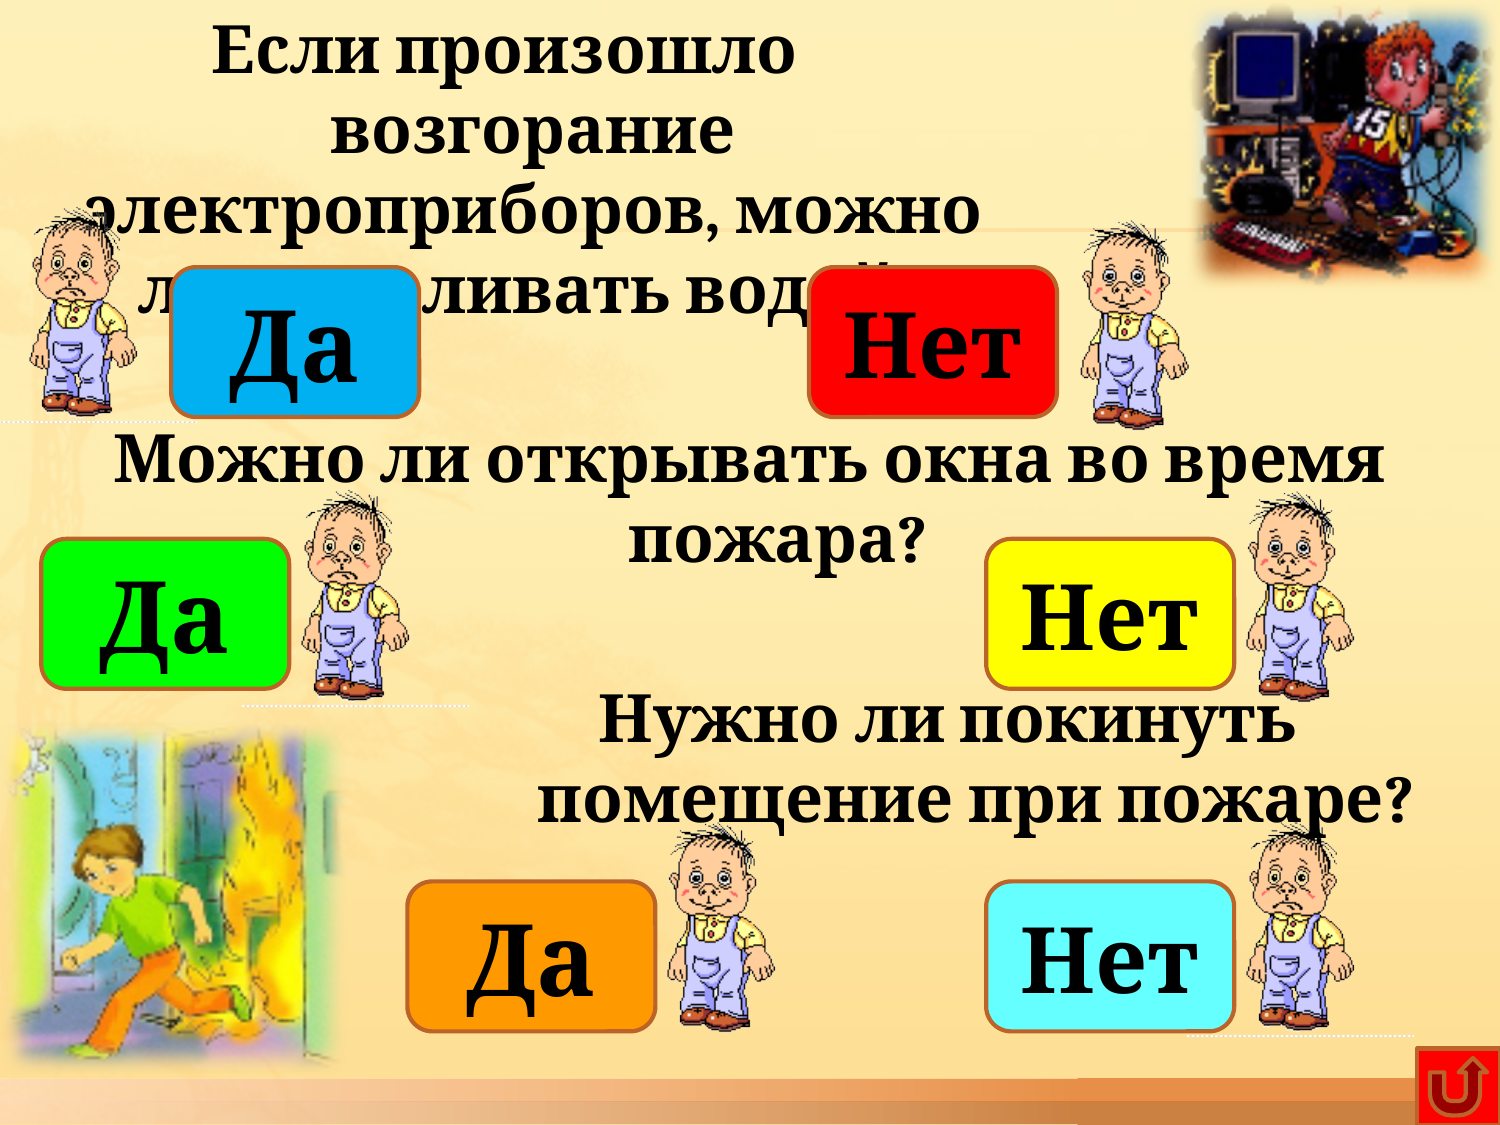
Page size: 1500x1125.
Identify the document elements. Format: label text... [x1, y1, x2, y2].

picture [1186, 809, 1415, 1038]
picture [1021, 0, 1500, 436]
text_box Нужно ли покинуть помещение при пожаре? [395, 668, 1500, 804]
picture [0, 195, 198, 424]
text_box Нет [806, 265, 1016, 408]
picture [0, 719, 349, 1078]
picture [1186, 479, 1415, 707]
picture [241, 479, 470, 707]
text_box Да [405, 879, 602, 1034]
text_box Да [202, 265, 422, 408]
text_box [1415, 1046, 1500, 1125]
text_box Нет [984, 879, 1181, 1034]
text_box Да [39, 536, 236, 691]
picture [607, 809, 836, 1038]
text_box Нет [984, 536, 1181, 668]
text_box Можно ли открывать окна во время пожара? [0, 408, 1500, 544]
list Если произошло возгорание электроприборов, можно ли их заливать водой? [0, 0, 1010, 185]
